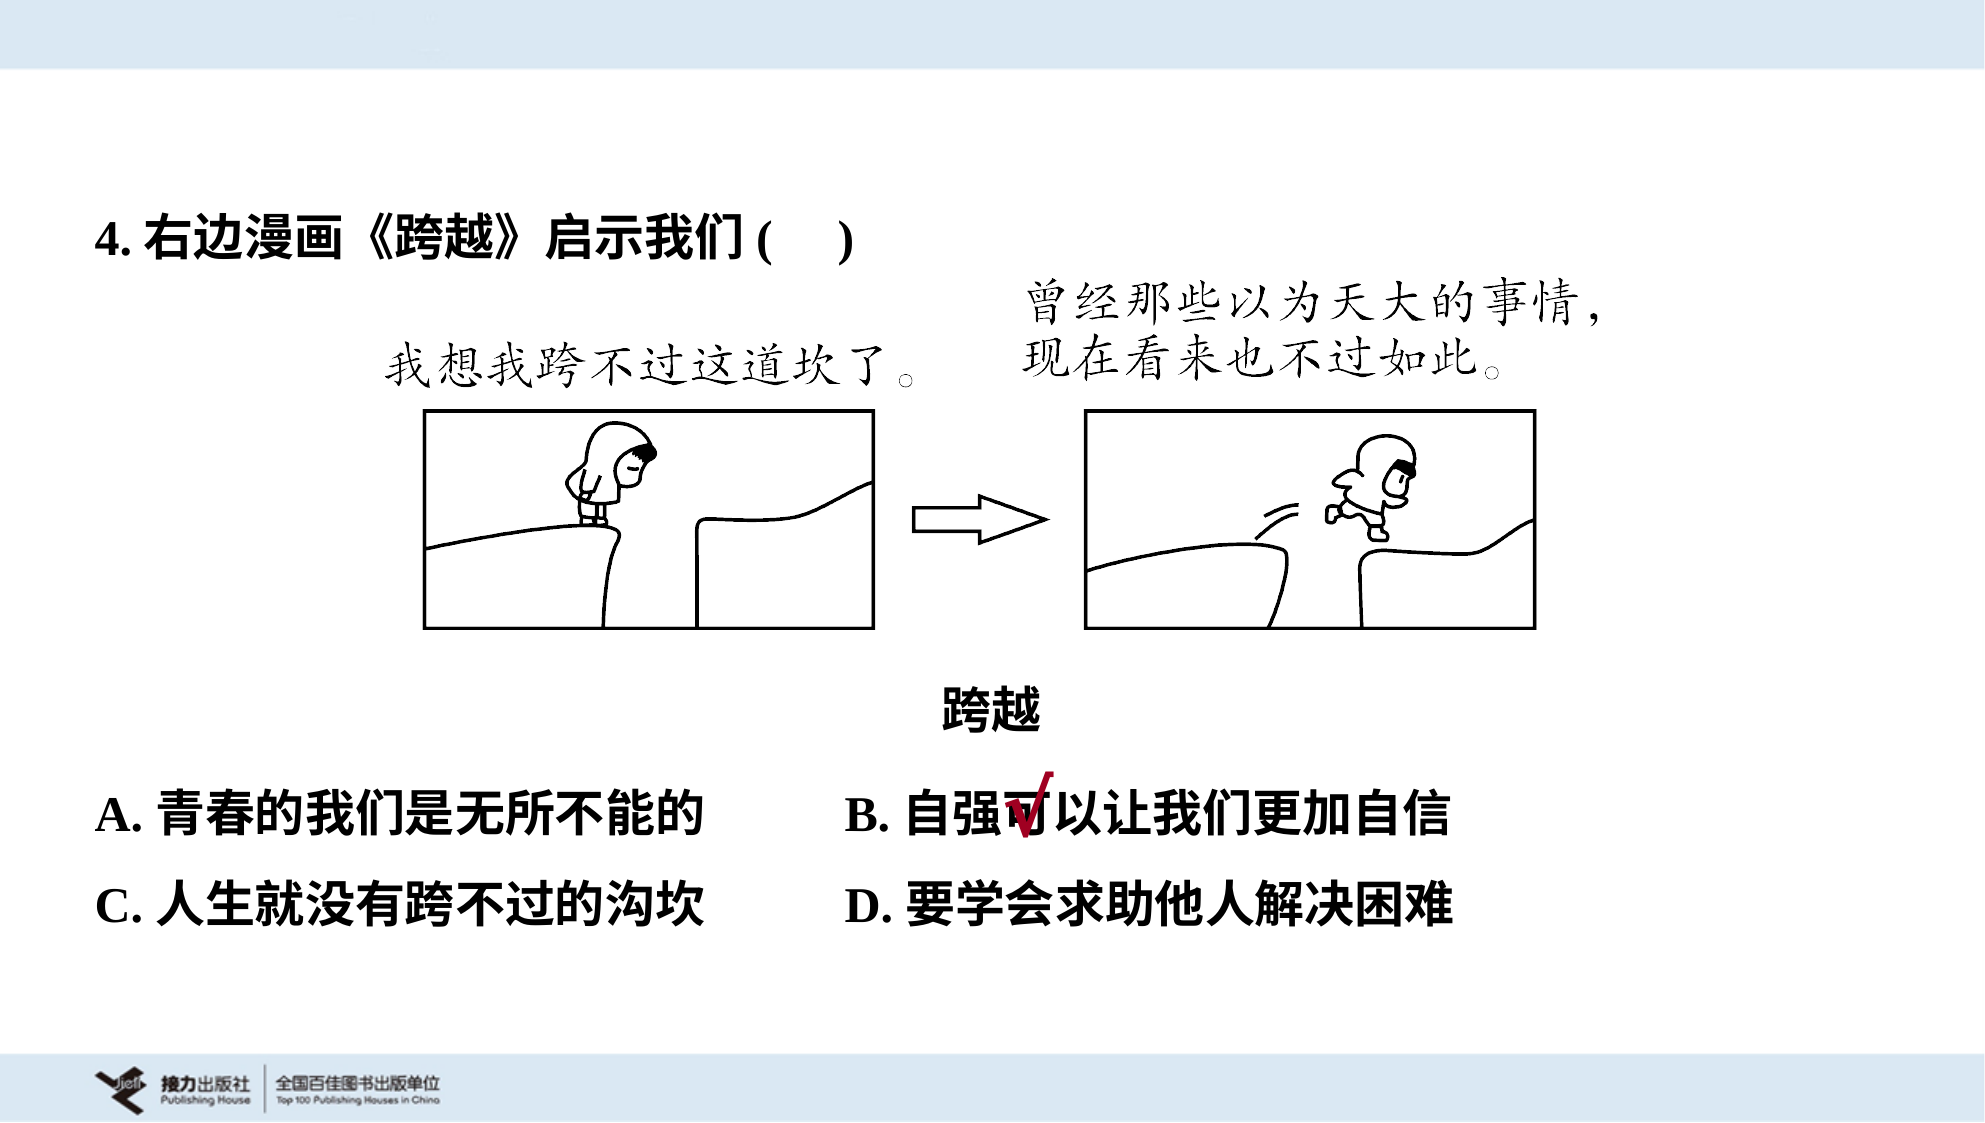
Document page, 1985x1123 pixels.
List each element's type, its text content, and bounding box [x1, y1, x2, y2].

text_box A.青春的我们是无所不能的 B.自强可以让我们更加自信 C.人生就没有跨不过的沟坎 D.要学会求助他人解决困难 [94, 749, 1892, 933]
picture [0, 0, 1985, 1122]
text_box √ [1002, 759, 1055, 852]
text_box 4.右边漫画《跨越》启示我们( ) [94, 178, 1892, 266]
text_box 跨越 [935, 650, 1048, 749]
